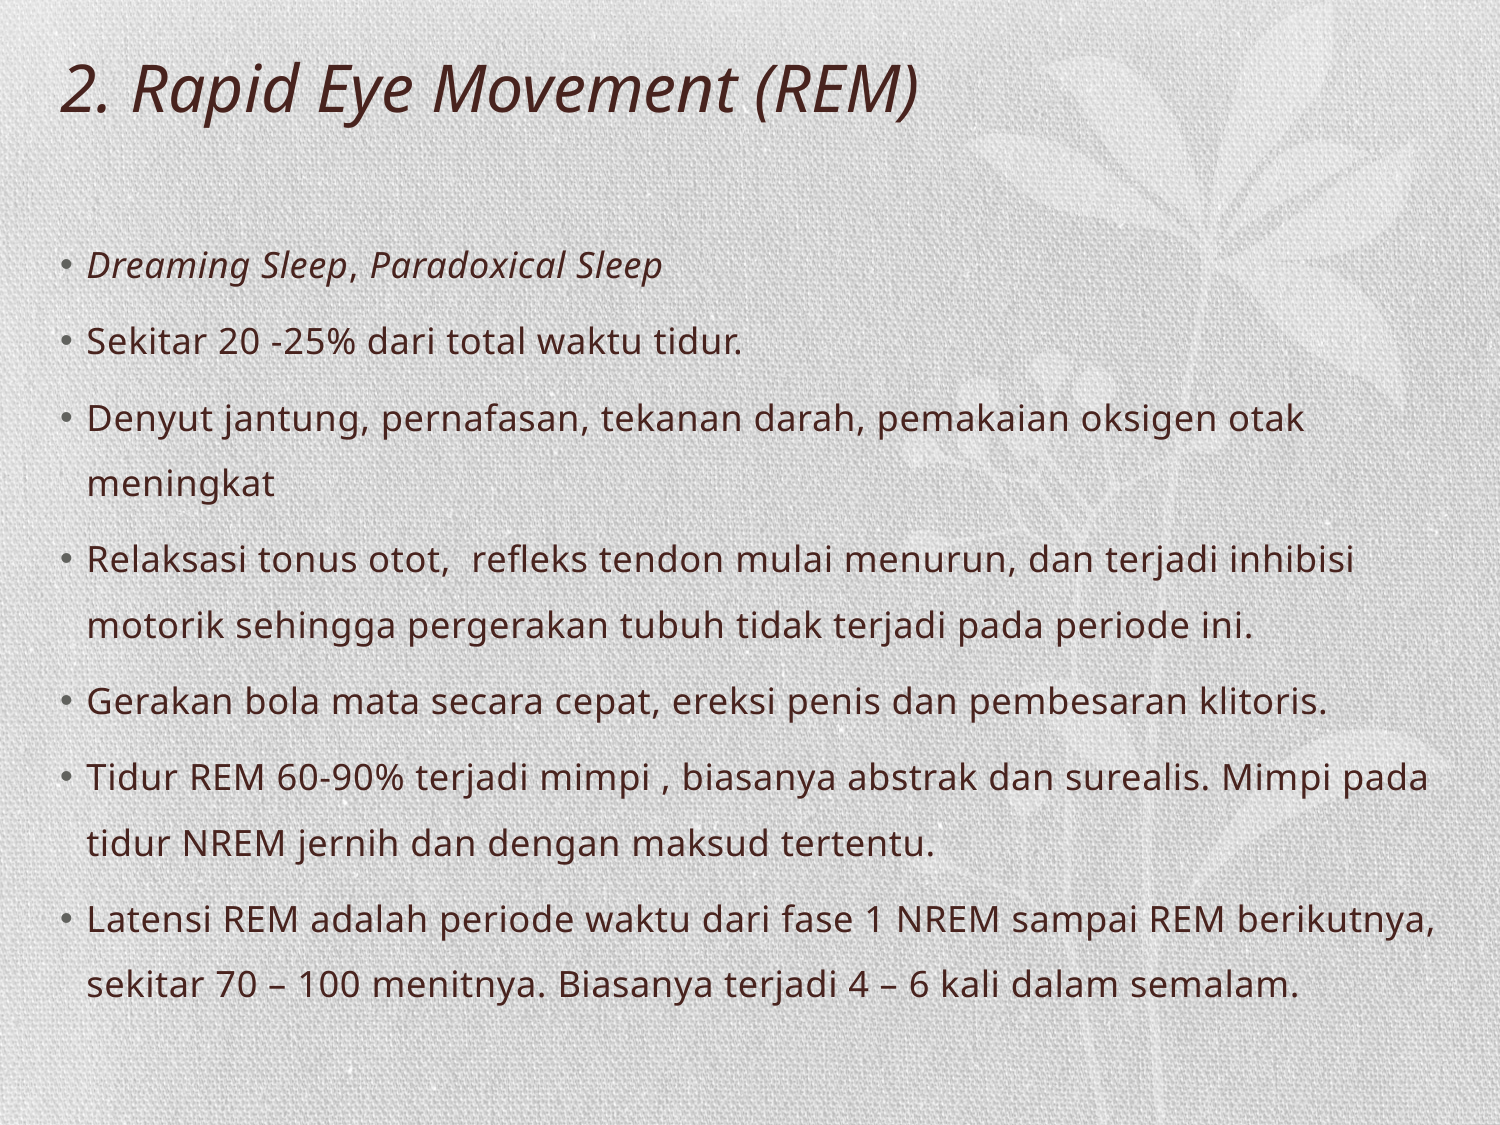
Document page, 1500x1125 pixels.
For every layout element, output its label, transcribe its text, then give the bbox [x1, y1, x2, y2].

title 2. Rapid Eye Movement (REM) [45, 37, 1455, 213]
list Dreaming Sleep, Paradoxical Sleep Sekitar 20 -25% dari total waktu tidur. Denyut jantung, pernafasan, tekanan darah, pemakaian oksigen otak meningkat Relaksasi tonus otot, refleks tendon mulai menurun, dan terjadi inhibisi motorik sehingga pergerakan tubuh tidak terjadi pada periode ini. Gerakan bola mata secara cepat, ereksi penis dan pembesaran klitoris. Tidur REM 60-90% terjadi mimpi , biasanya abstrak dan surealis. Mimpi pada tidur NREM jernih dan dengan maksud tertentu. Latensi REM adalah periode waktu dari fase 1 NREM sampai REM berikutnya, sekitar 70 – 100 menitnya. Biasanya terjadi 4 – 6 kali dalam semalam. [45, 213, 1455, 1023]
